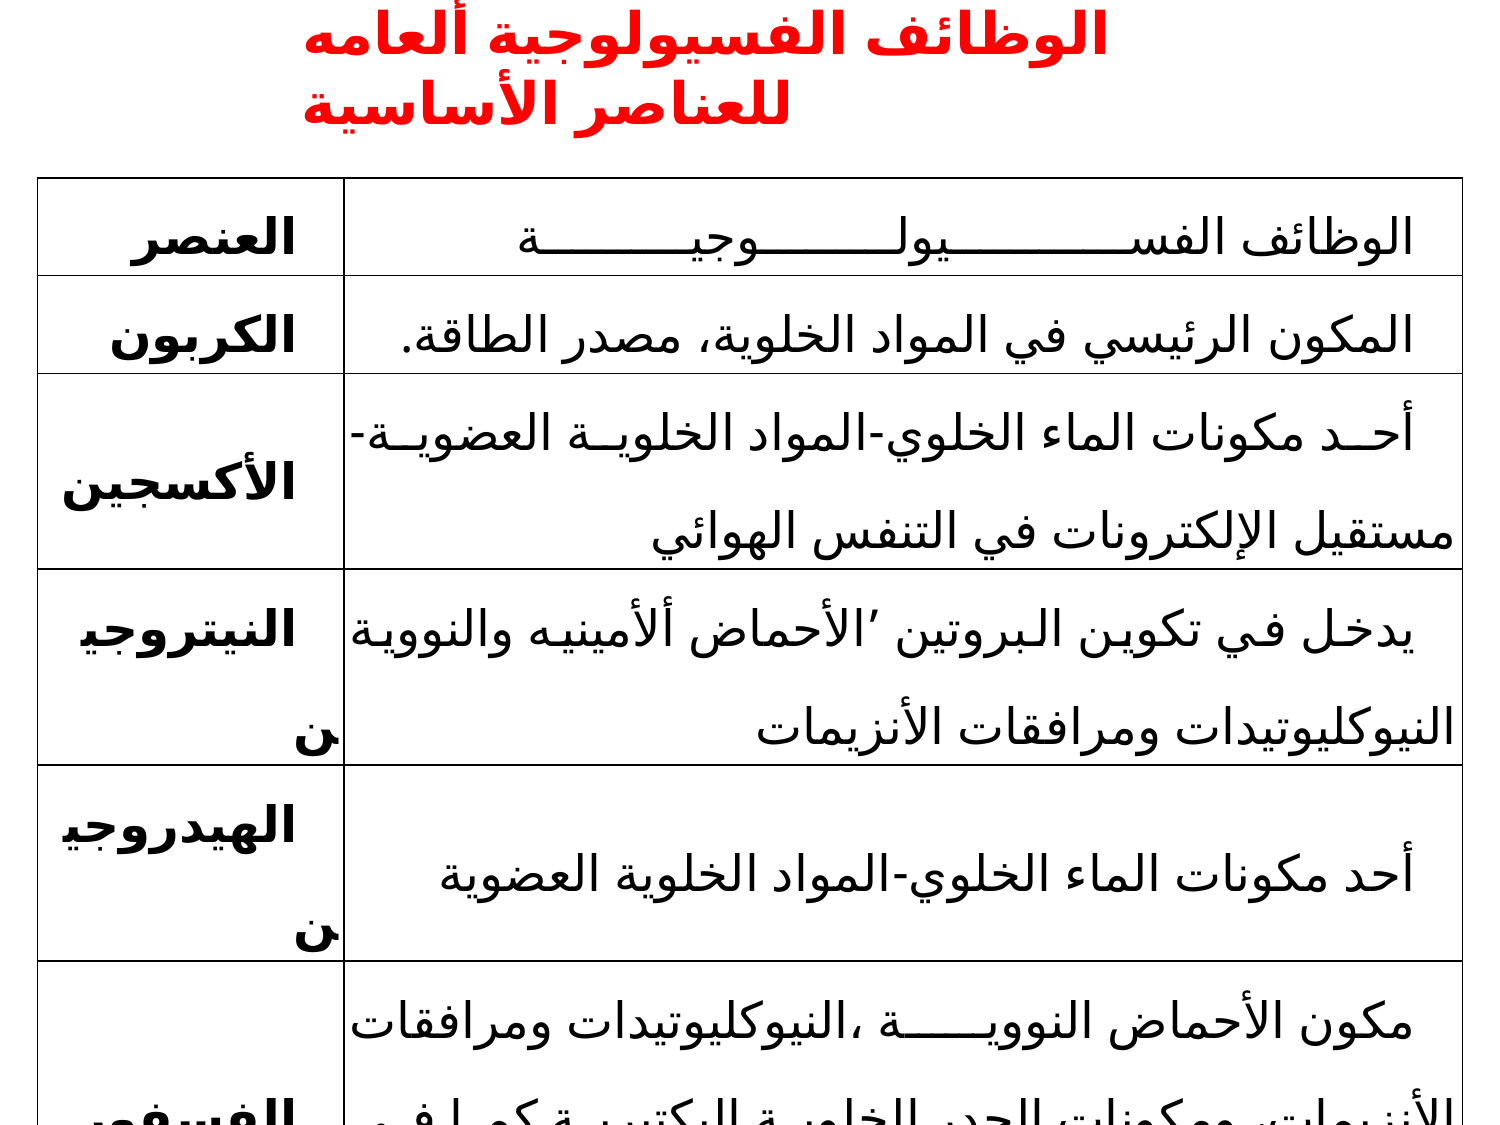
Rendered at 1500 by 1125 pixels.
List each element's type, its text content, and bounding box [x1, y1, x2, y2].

table_cell الأكسجين [38, 374, 343, 568]
table_header العنصر [38, 179, 343, 275]
text_box الوظائف الفسيولوجية ألعامه للعناصر الأساسية [287, 0, 1263, 144]
table_cell أحد مكونات الماء الخلوي-المواد الخلوية العضوية [345, 766, 1462, 960]
table_cell الفسفور [38, 962, 343, 1125]
table_cell المكون الرئيسي في المواد الخلوية، مصدر الطاقة. [345, 276, 1462, 373]
table_cell مكون الأحماض النووية ،النيوكليوتيدات ومرافقات الأنزيمات، ومكونات الجدر الخلوية البكتيرية كما في حمض التشويك Teichoic acid [345, 962, 1462, 1125]
table_cell الهيدروجين [38, 766, 343, 960]
table_cell النيتروجين [38, 570, 343, 764]
table_cell أحد مكونات الماء الخلوي-المواد الخلوية العضوية-مستقيل الإلكترونات في التنفس الهوائي [345, 374, 1462, 568]
table_cell الكربون [38, 276, 343, 373]
table_cell يدخل في تكوين البروتين ’الأحماض ألأمينيه والنووية النيوكليوتيدات ومرافقات الأنزيمات [345, 570, 1462, 764]
table_header الوظائف الفســــــــــــيولـــــــــوجيــــــــــة [345, 179, 1462, 275]
